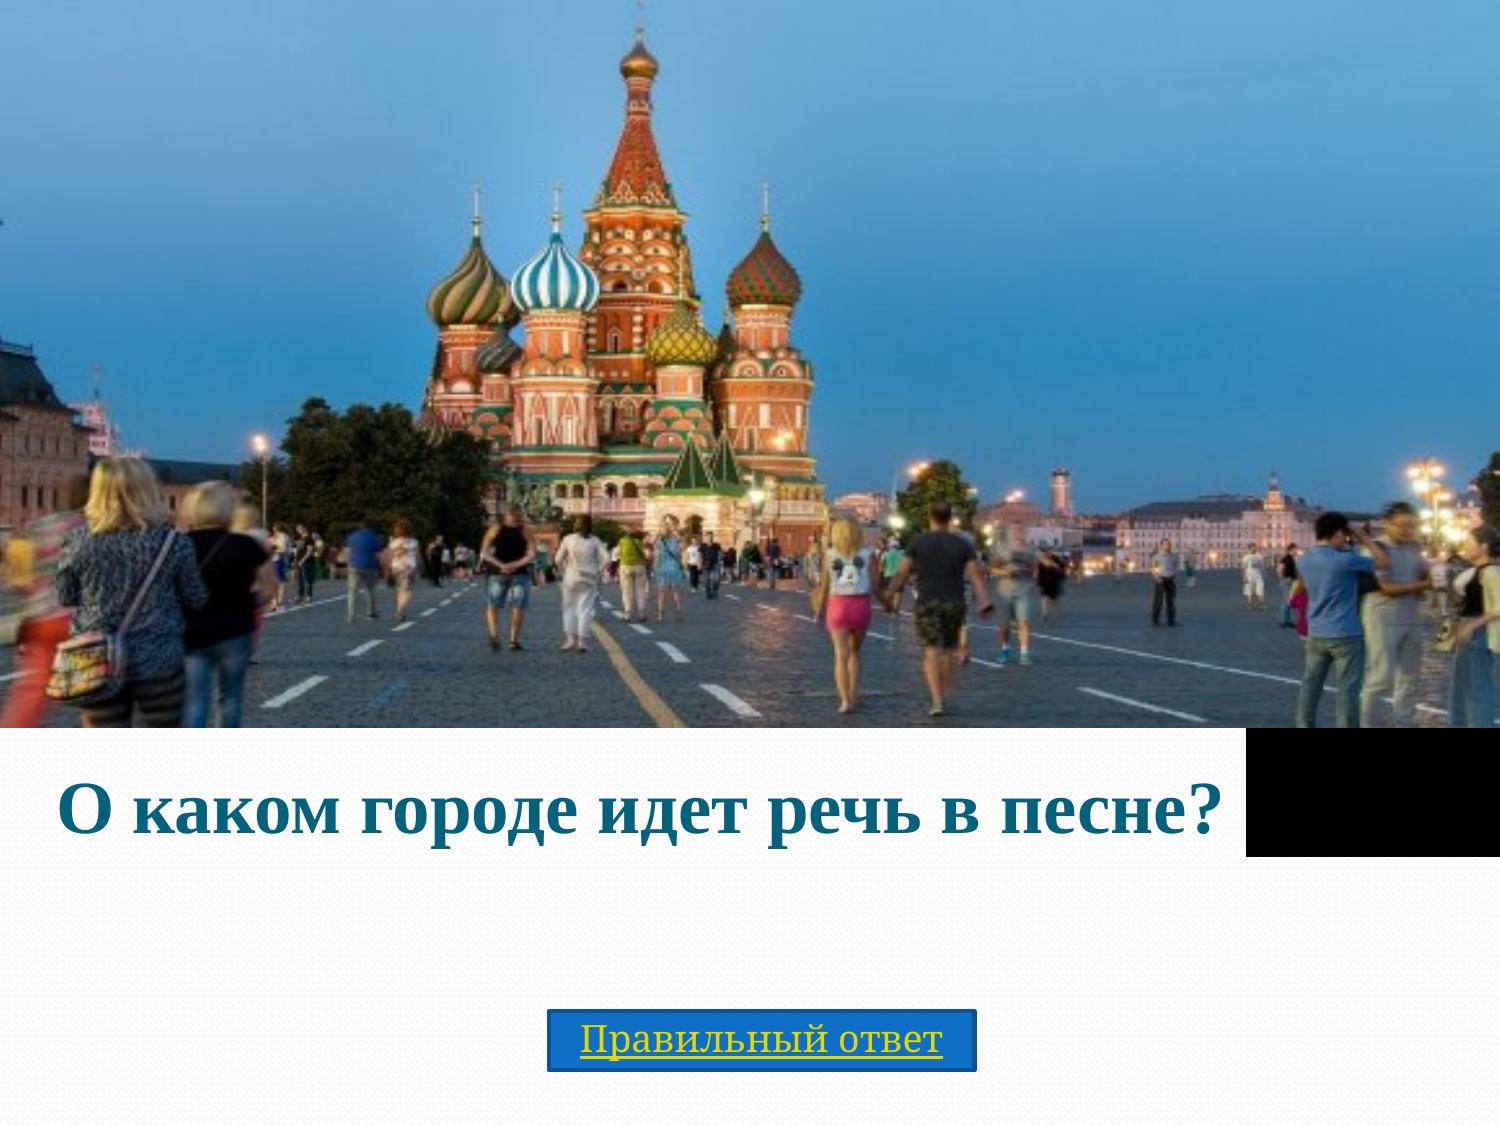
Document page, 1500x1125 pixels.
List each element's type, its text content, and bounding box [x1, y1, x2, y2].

text_box Правильный ответ [547, 1009, 977, 1072]
text_box О каком городе идет речь в песне? [41, 751, 1238, 857]
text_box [1245, 741, 1500, 858]
picture [0, 0, 1500, 729]
